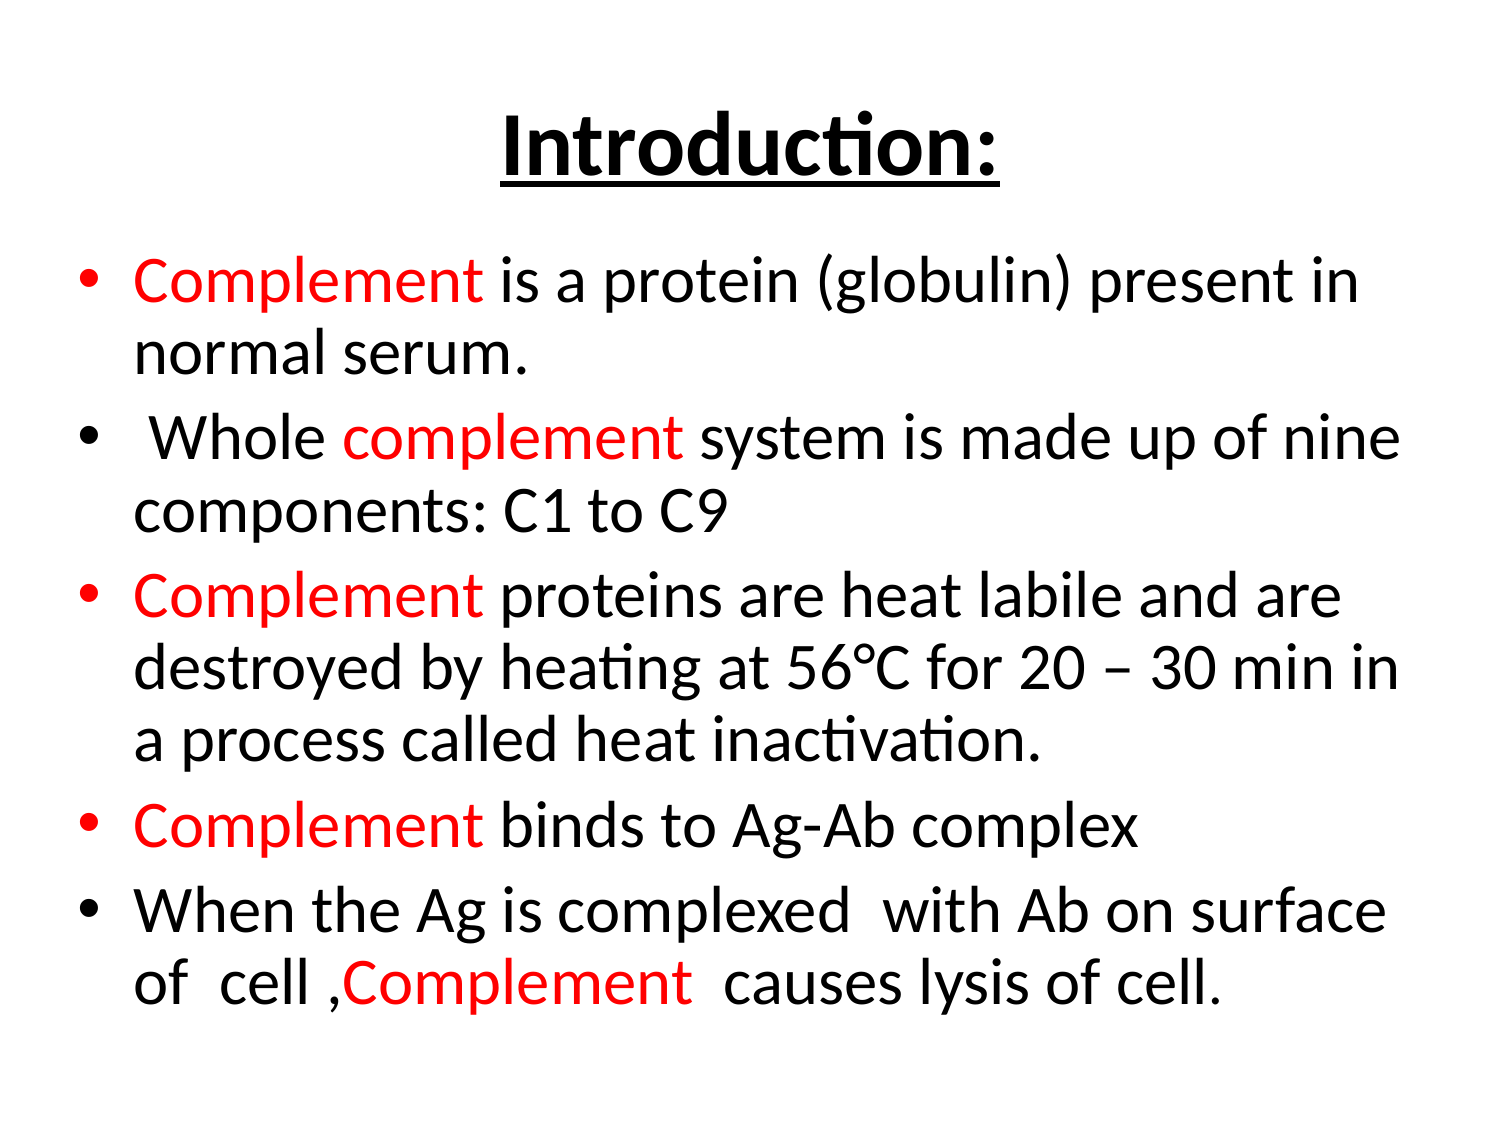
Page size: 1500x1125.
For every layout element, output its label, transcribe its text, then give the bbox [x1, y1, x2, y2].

title Introduction: [75, 45, 1425, 233]
list Complement is a protein (globulin) present in normal serum. Whole complement system is made up of nine components: C1 to C9 Complement proteins are heat labile and are destroyed by heating at 56°C for 20 – 30 min in a process called heat inactivation. Complement binds to Ag-Ab complex When the Ag is complexed with Ab on surface of cell ,Complement causes lysis of cell. [62, 237, 1450, 1038]
